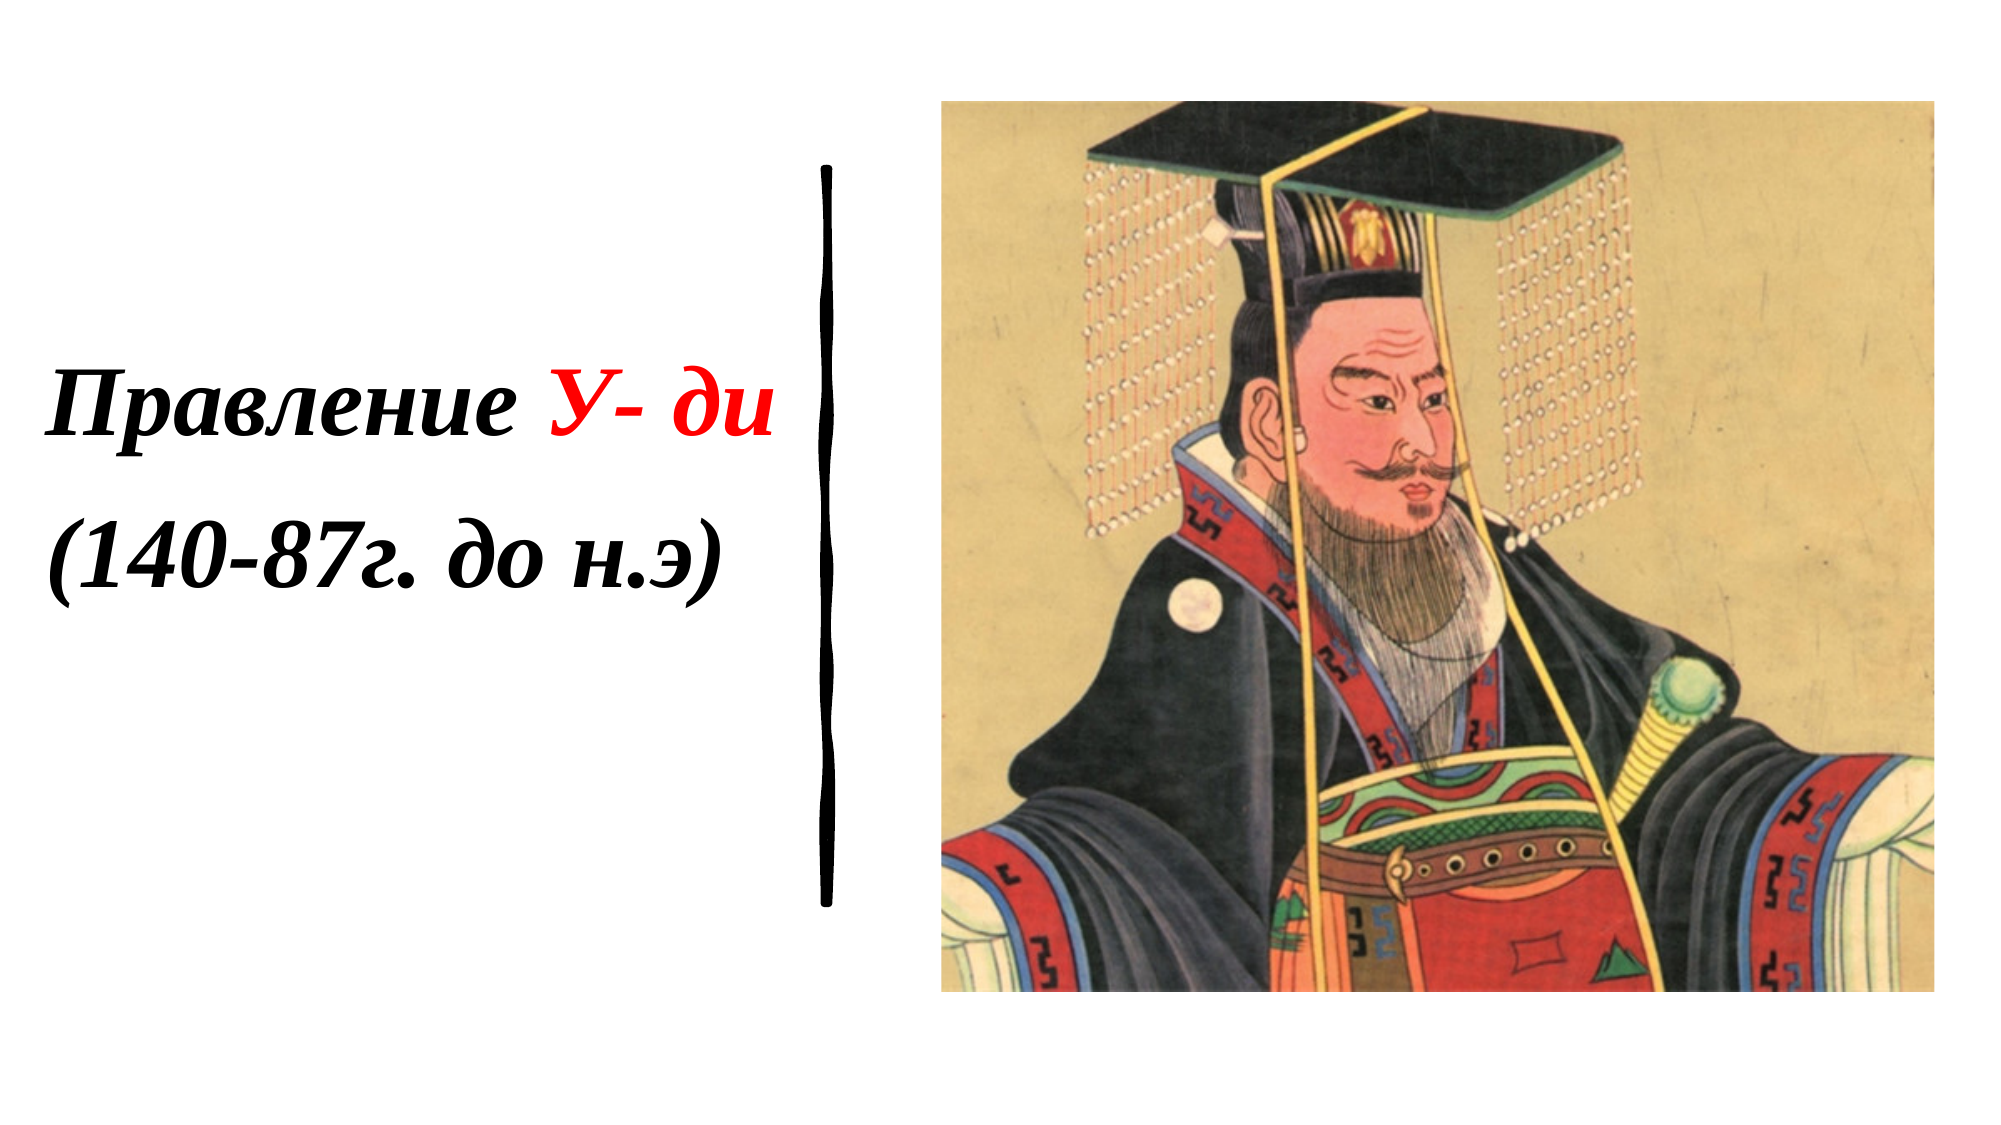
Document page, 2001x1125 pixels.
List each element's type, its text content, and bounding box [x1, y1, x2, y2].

list Правление У- ди (140-87г. до н.э) [30, 315, 812, 645]
picture [941, 100, 1935, 992]
